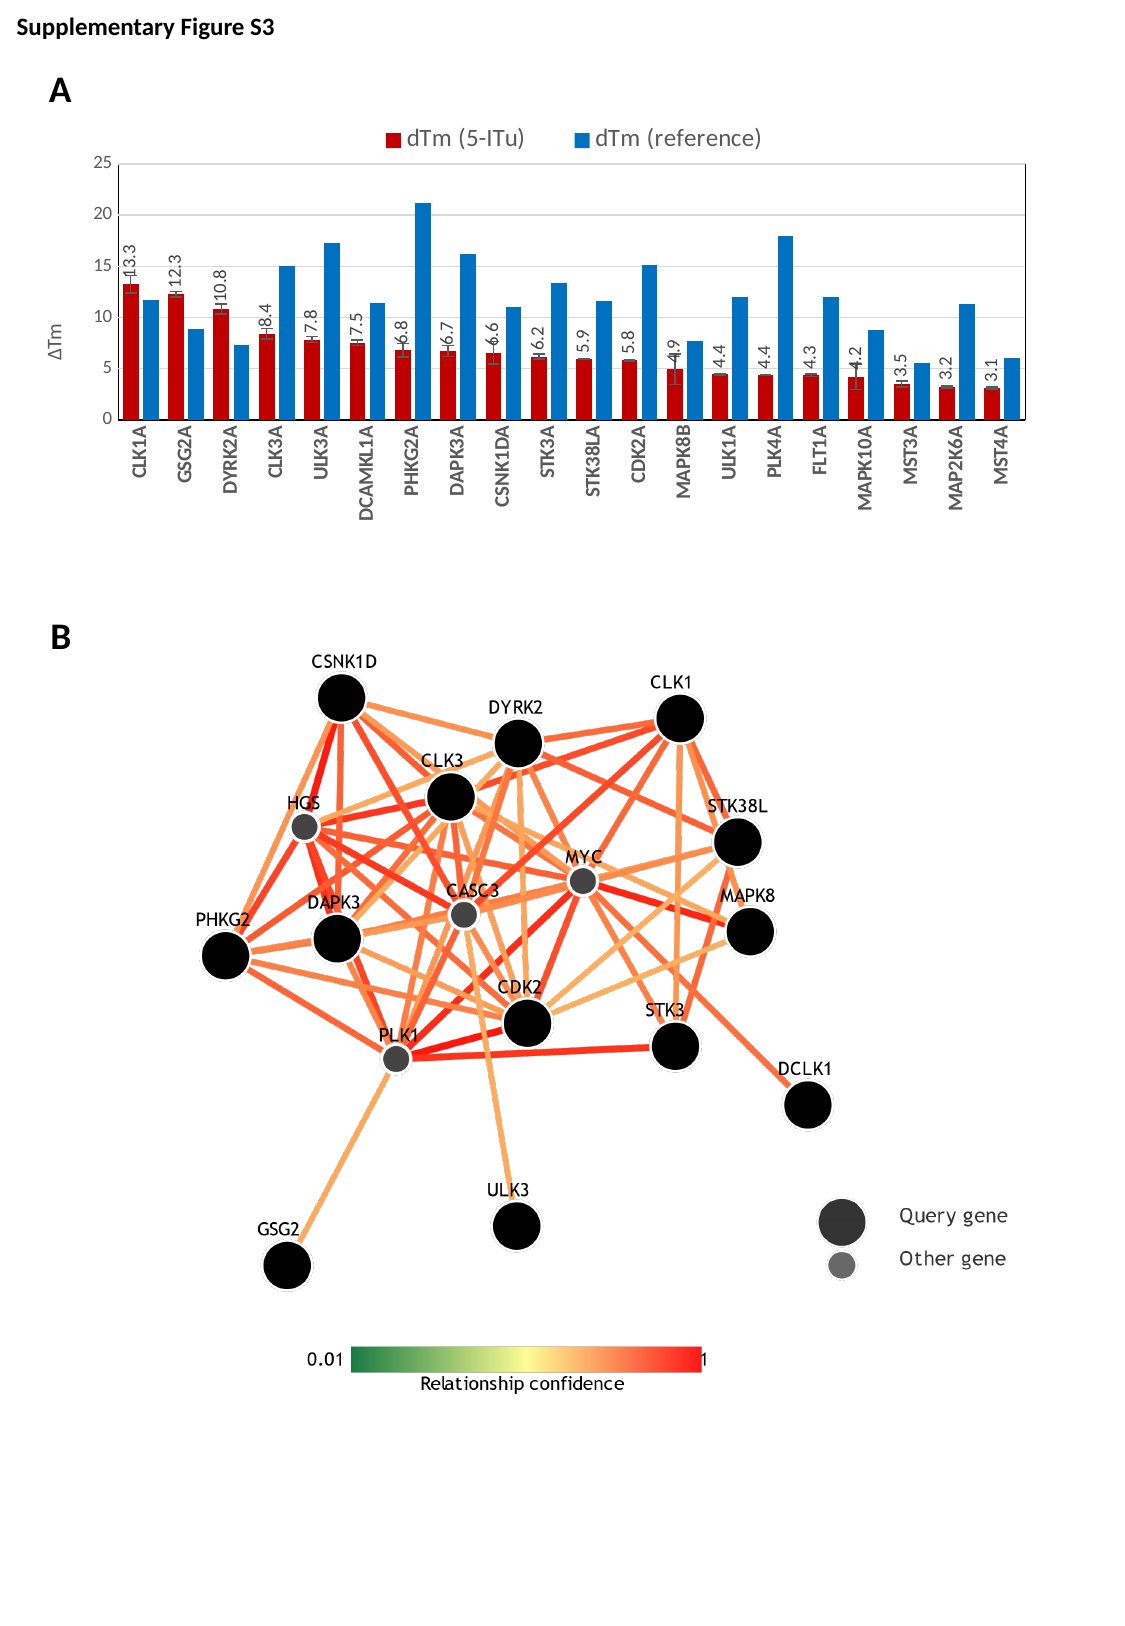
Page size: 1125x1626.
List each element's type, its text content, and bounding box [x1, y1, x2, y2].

text_box B [35, 604, 87, 665]
text_box A [34, 57, 87, 93]
text_box Supplementary Figure S3 [1, 6, 304, 58]
chart [1, 93, 1054, 544]
picture [86, 645, 1052, 1407]
